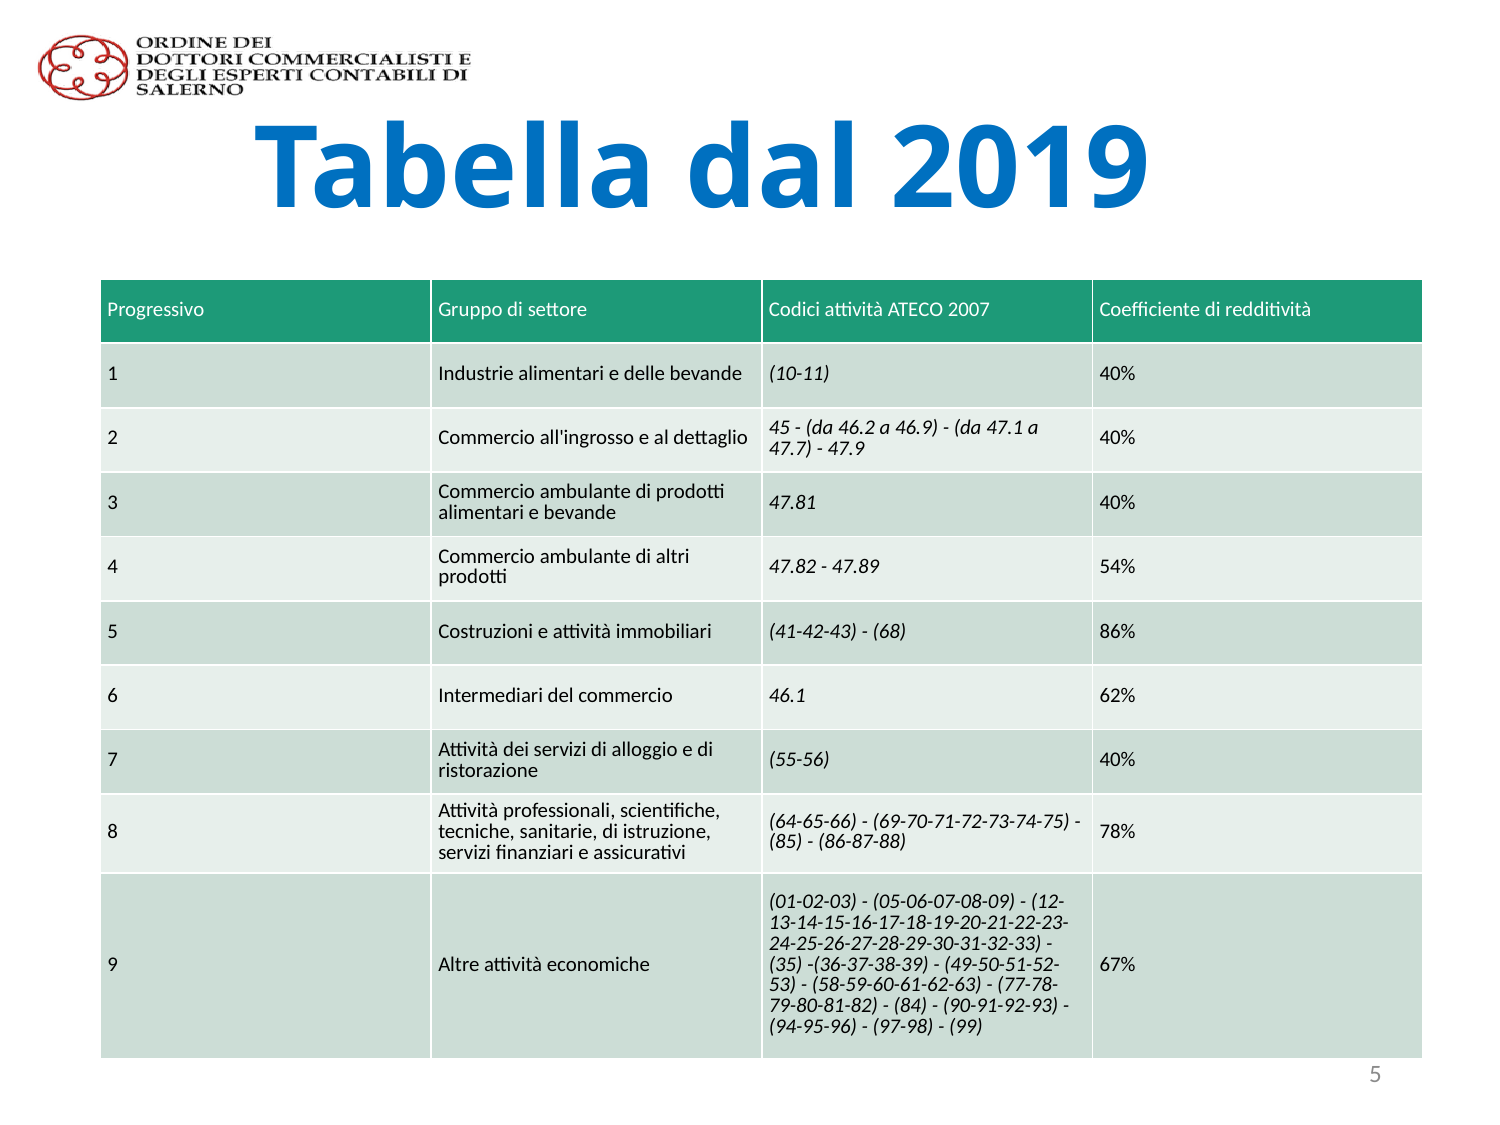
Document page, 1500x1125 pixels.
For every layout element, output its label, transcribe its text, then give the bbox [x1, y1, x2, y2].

table_cell 5 [101, 602, 430, 664]
table_cell 6 [101, 666, 430, 729]
table_cell Commercio ambulante di altri prodotti [432, 537, 761, 600]
title Tabella dal 2019 [64, 101, 1340, 241]
table_cell 2 [101, 409, 430, 471]
table_cell (10-11) [763, 344, 1092, 407]
table_cell (55-56) [763, 730, 1092, 793]
table_cell 46.1 [763, 666, 1092, 729]
table_cell 47.82 - 47.89 [763, 537, 1092, 600]
table_cell 67% [1093, 874, 1422, 1058]
table_cell Attività dei servizi di alloggio e di ristorazione [432, 730, 761, 793]
slide_number 5 [1059, 1059, 1397, 1103]
table_cell 40% [1093, 344, 1422, 407]
table_cell 7 [101, 730, 430, 793]
table_cell 40% [1093, 409, 1422, 471]
table_cell Intermediari del commercio [432, 666, 761, 729]
table_cell 78% [1093, 795, 1422, 872]
table_cell Commercio ambulante di prodotti alimentari e bevande [432, 473, 761, 536]
table_header Codici attività ATECO 2007 [763, 280, 1092, 342]
table_cell 86% [1093, 602, 1422, 664]
picture [29, 29, 479, 102]
table_cell 54% [1093, 537, 1422, 600]
table_cell (01-02-03) - (05-06-07-08-09) - (12-13-14-15-16-17-18-19-20-21-22-23-24-25-26-27-28-29-30-31-32-33) - (35) -(36-37-38-39) - (49-50-51-52-53) - (58-59-60-61-62-63) - (77-78-79-80-81-82) - (84) - (90-91-92-93) - (94-95-96) - (97-98) - (99) [763, 874, 1092, 1058]
table_cell 9 [101, 874, 430, 1058]
table_header Progressivo [101, 280, 430, 342]
table_cell (41-42-43) - (68) [763, 602, 1092, 664]
table_cell 8 [101, 795, 430, 872]
table_cell Costruzioni e attività immobiliari [432, 602, 761, 664]
table_header Gruppo di settore [432, 280, 761, 342]
table_header Coefficiente di redditività [1093, 280, 1422, 342]
table_cell 40% [1093, 730, 1422, 793]
table_cell Industrie alimentari e delle bevande [432, 344, 761, 407]
table_cell 3 [101, 473, 430, 536]
table_cell 45 - (da 46.2 a 46.9) - (da 47.1 a 47.7) - 47.9 [763, 409, 1092, 471]
table_cell (64-65-66) - (69-70-71-72-73-74-75) - (85) - (86-87-88) [763, 795, 1092, 872]
table_cell 1 [101, 344, 430, 407]
table_cell 62% [1093, 666, 1422, 729]
table_cell Attività professionali, scientifiche, tecniche, sanitarie, di istruzione, servizi finanziari e assicurativi [432, 795, 761, 872]
table_cell 40% [1093, 473, 1422, 536]
table_cell Commercio all'ingrosso e al dettaglio [432, 409, 761, 471]
table_cell 4 [101, 537, 430, 600]
table_cell Altre attività economiche [432, 874, 761, 1058]
table_cell 47.81 [763, 473, 1092, 536]
